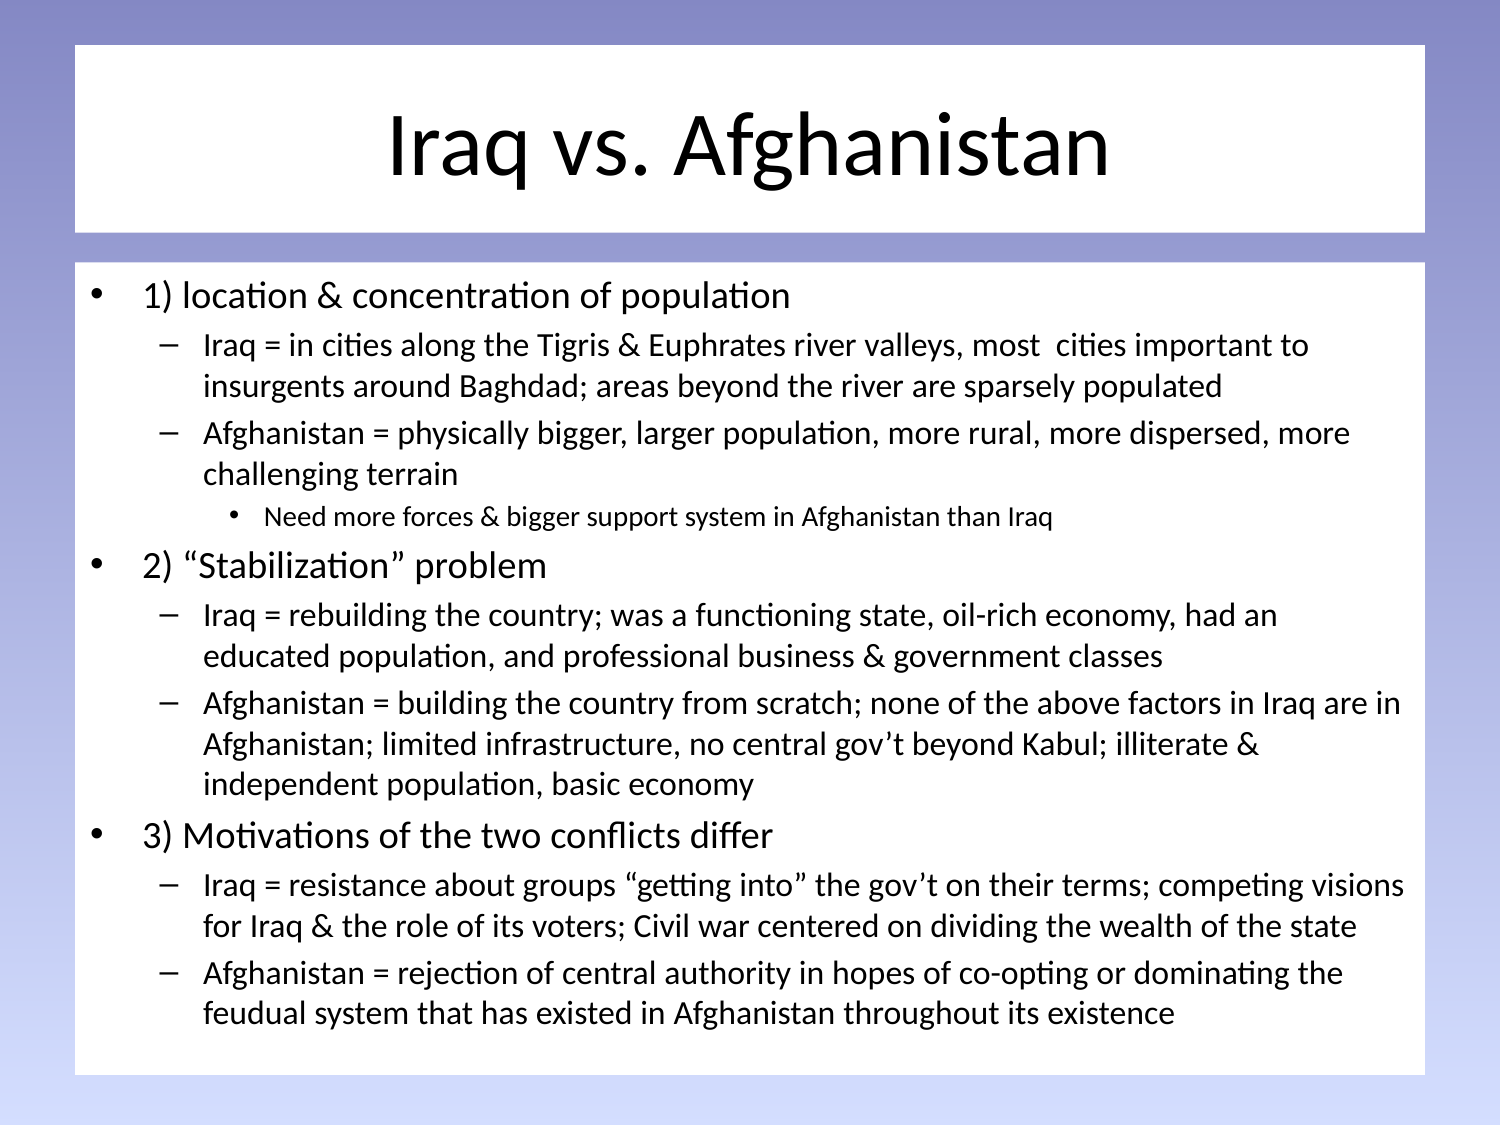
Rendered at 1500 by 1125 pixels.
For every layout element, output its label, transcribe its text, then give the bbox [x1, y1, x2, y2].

list 1) location & concentration of population Iraq = in cities along the Tigris & Euphrates river valleys, most cities important to insurgents around Baghdad; areas beyond the river are sparsely populated Afghanistan = physically bigger, larger population, more rural, more dispersed, more challenging terrain Need more forces & bigger support system in Afghanistan than Iraq 2) “Stabilization” problem Iraq = rebuilding the country; was a functioning state, oil-rich economy, had an educated population, and professional business & government classes Afghanistan = building the country from scratch; none of the above factors in Iraq are in Afghanistan; limited infrastructure, no central gov’t beyond Kabul; illiterate & independent population, basic economy 3) Motivations of the two conflicts differ Iraq = resistance about groups “getting into” the gov’t on their terms; competing visions for Iraq & the role of its voters; Civil war centered on dividing the wealth of the state Afghanistan = rejection of central authority in hopes of co-opting or dominating the feudual system that has existed in Afghanistan throughout its existence [75, 262, 1425, 1075]
title Iraq vs. Afghanistan [75, 45, 1425, 233]
